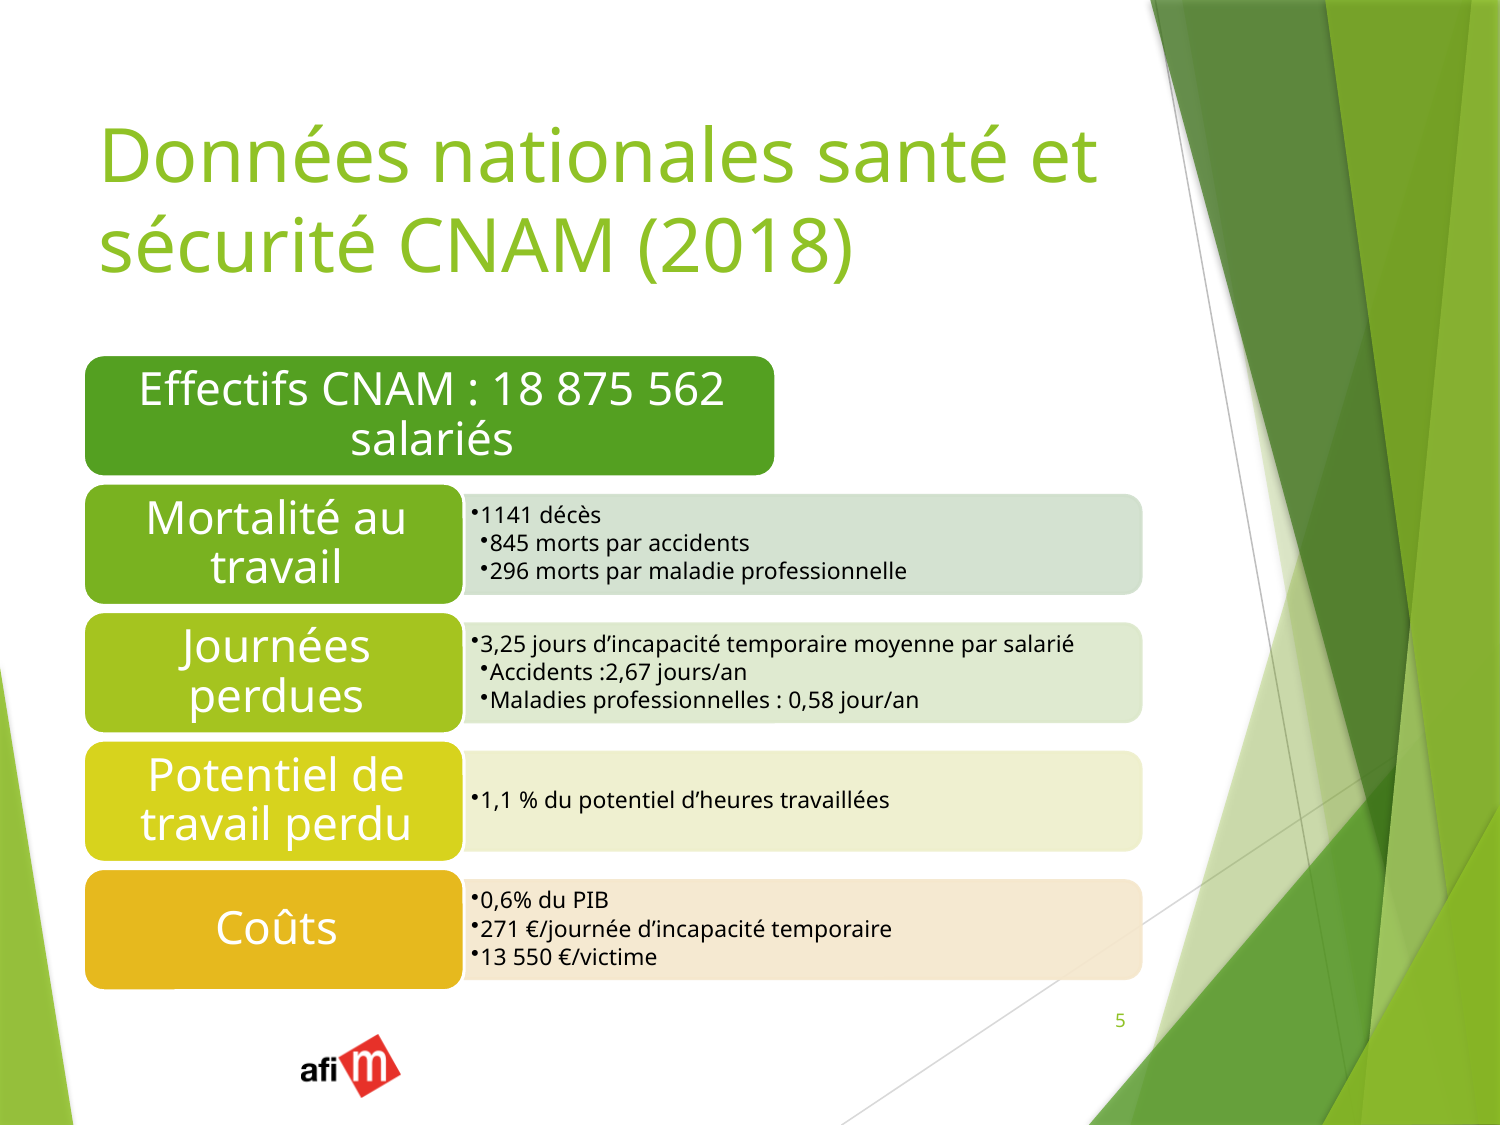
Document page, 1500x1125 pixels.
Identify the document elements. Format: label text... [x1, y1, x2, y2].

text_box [82, 353, 1142, 992]
slide_number 5 [1056, 1000, 1141, 1051]
title Données nationales santé et sécurité CNAM (2018) [83, 99, 1141, 317]
picture [301, 1034, 401, 1098]
